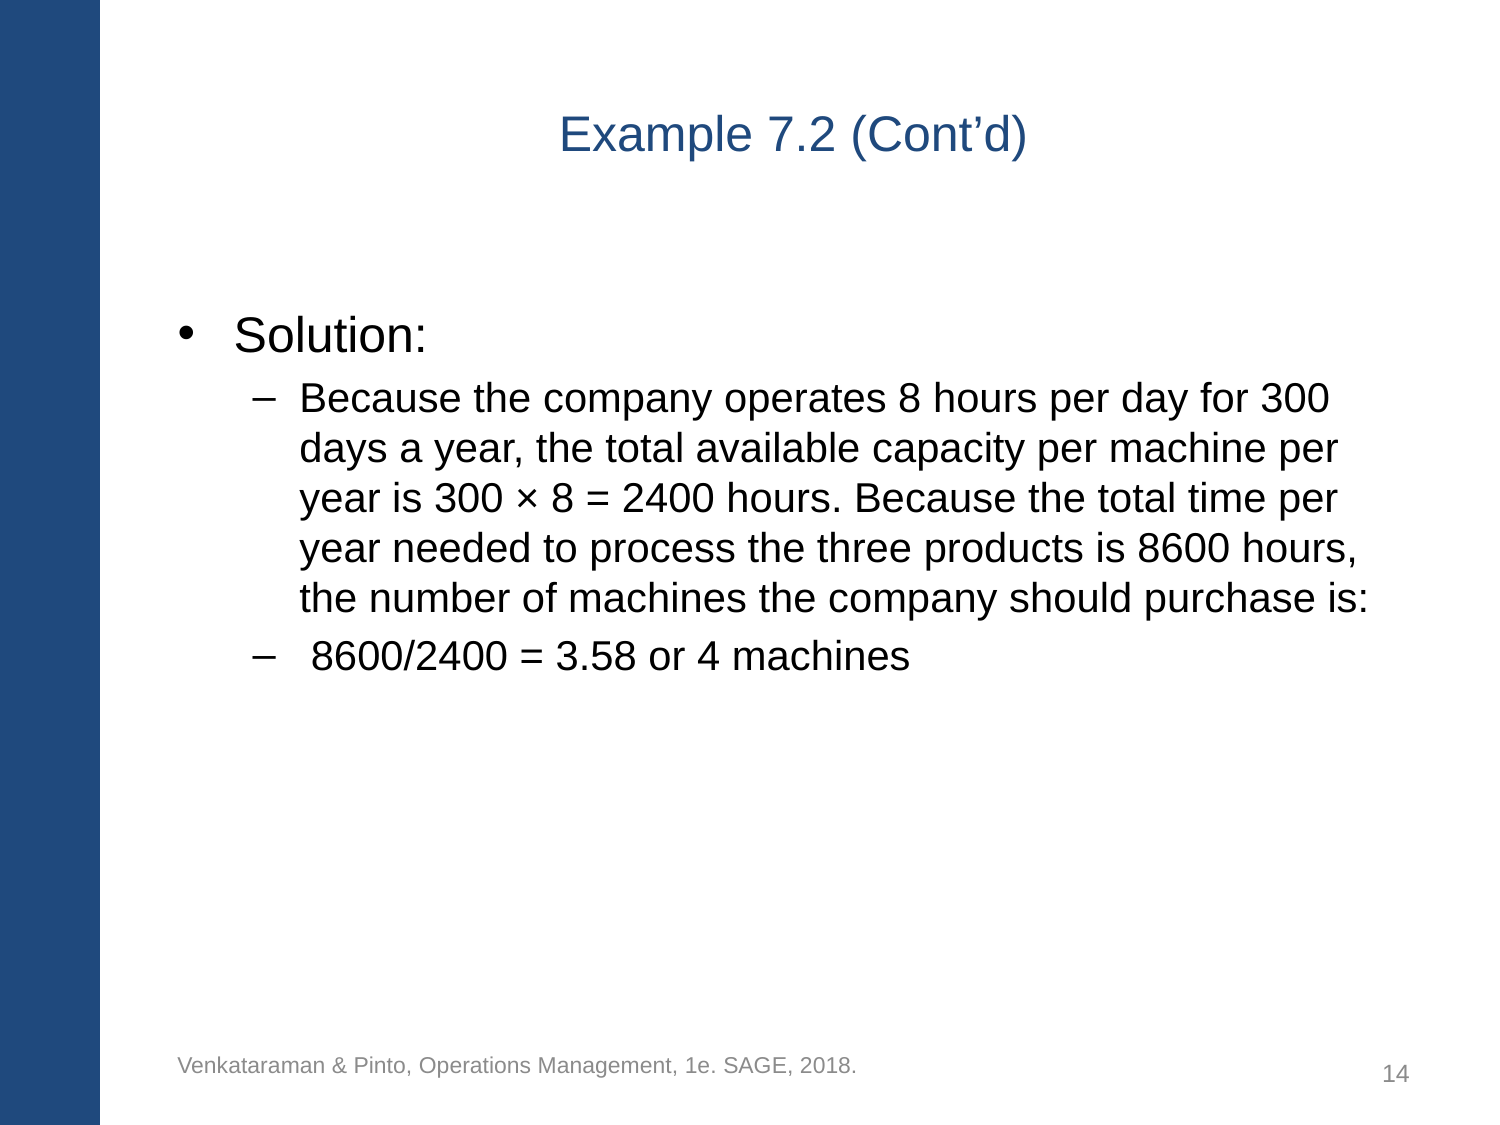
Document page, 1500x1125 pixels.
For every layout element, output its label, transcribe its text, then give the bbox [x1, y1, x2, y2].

footer Venkataraman & Pinto, Operations Management, 1e. SAGE, 2018. [162, 1042, 1313, 1103]
slide_number 14 [1350, 1042, 1425, 1103]
list Solution: Because the company operates 8 hours per day for 300 days a year, the total available capacity per machine per year is 300 × 8 = 2400 hours. Because the total time per year needed to process the three products is 8600 hours, the number of machines the company should purchase is: 8600/2400 = 3.58 or 4 machines [162, 224, 1425, 1013]
title Example 7.2 (Cont’d) [162, 37, 1425, 224]
